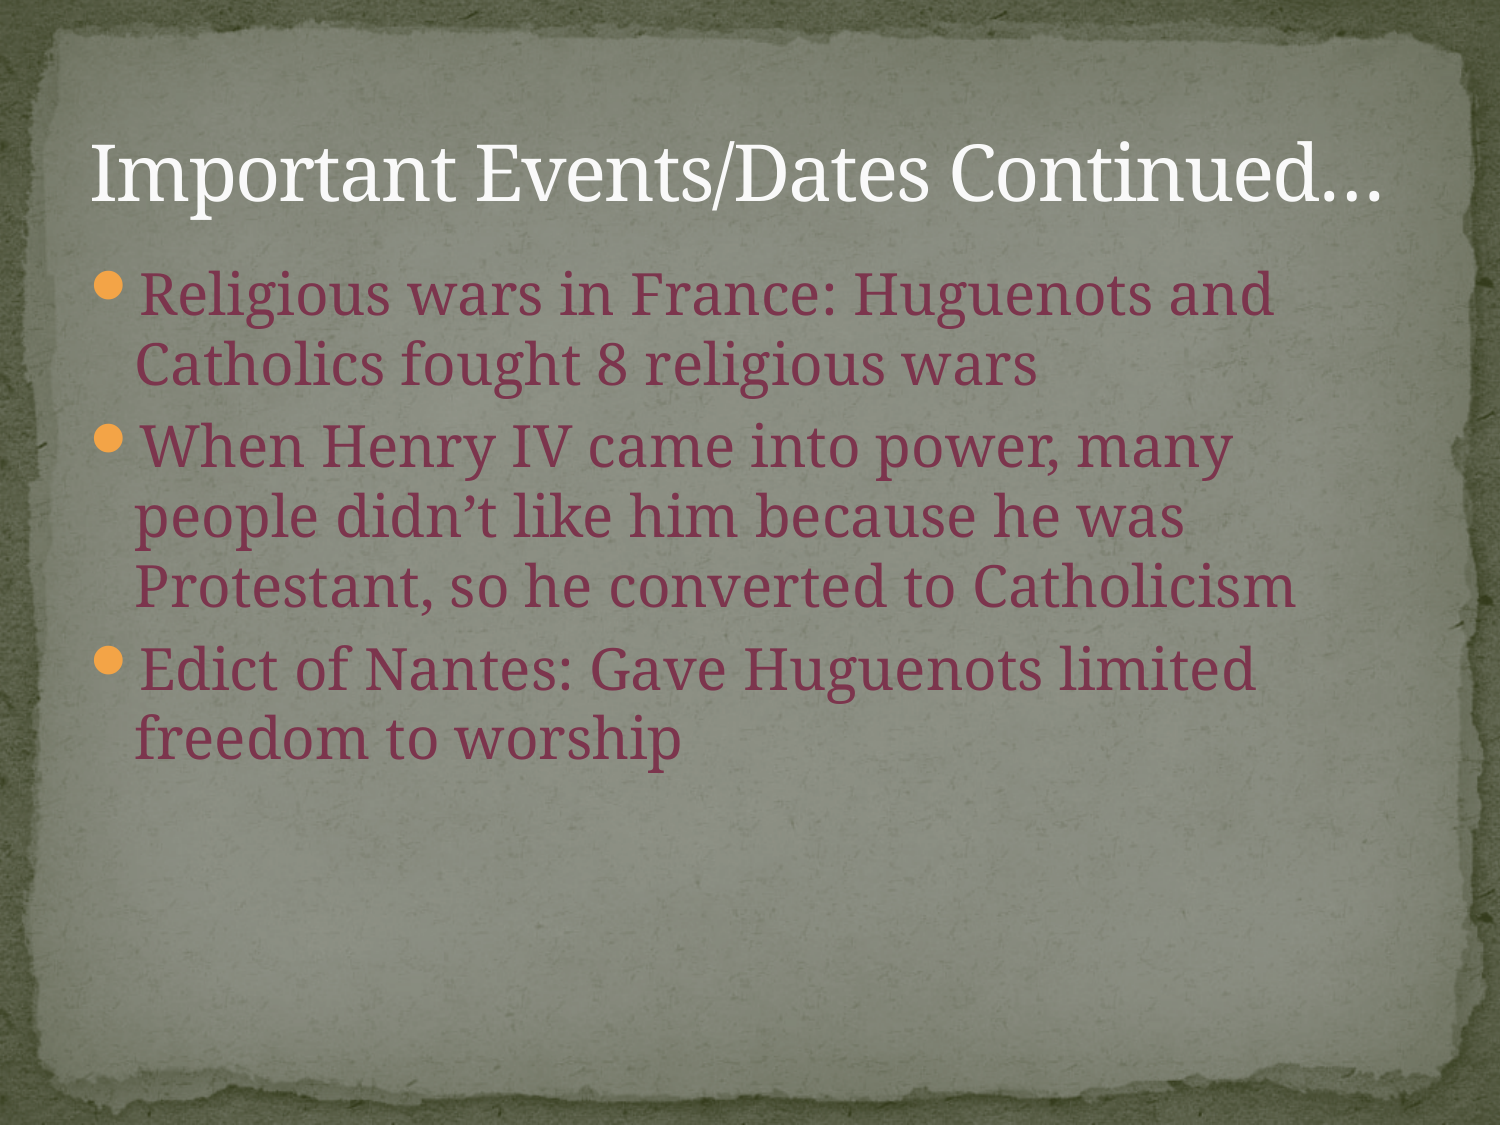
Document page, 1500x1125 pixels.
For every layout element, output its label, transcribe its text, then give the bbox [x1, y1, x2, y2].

title Important Events/Dates Continued… [74, 24, 1425, 225]
list Religious wars in France: Huguenots and Catholics fought 8 religious wars When Henry IV came into power, many people didn’t like him because he was Protestant, so he converted to Catholicism Edict of Nantes: Gave Huguenots limited freedom to worship [75, 249, 1425, 1000]
